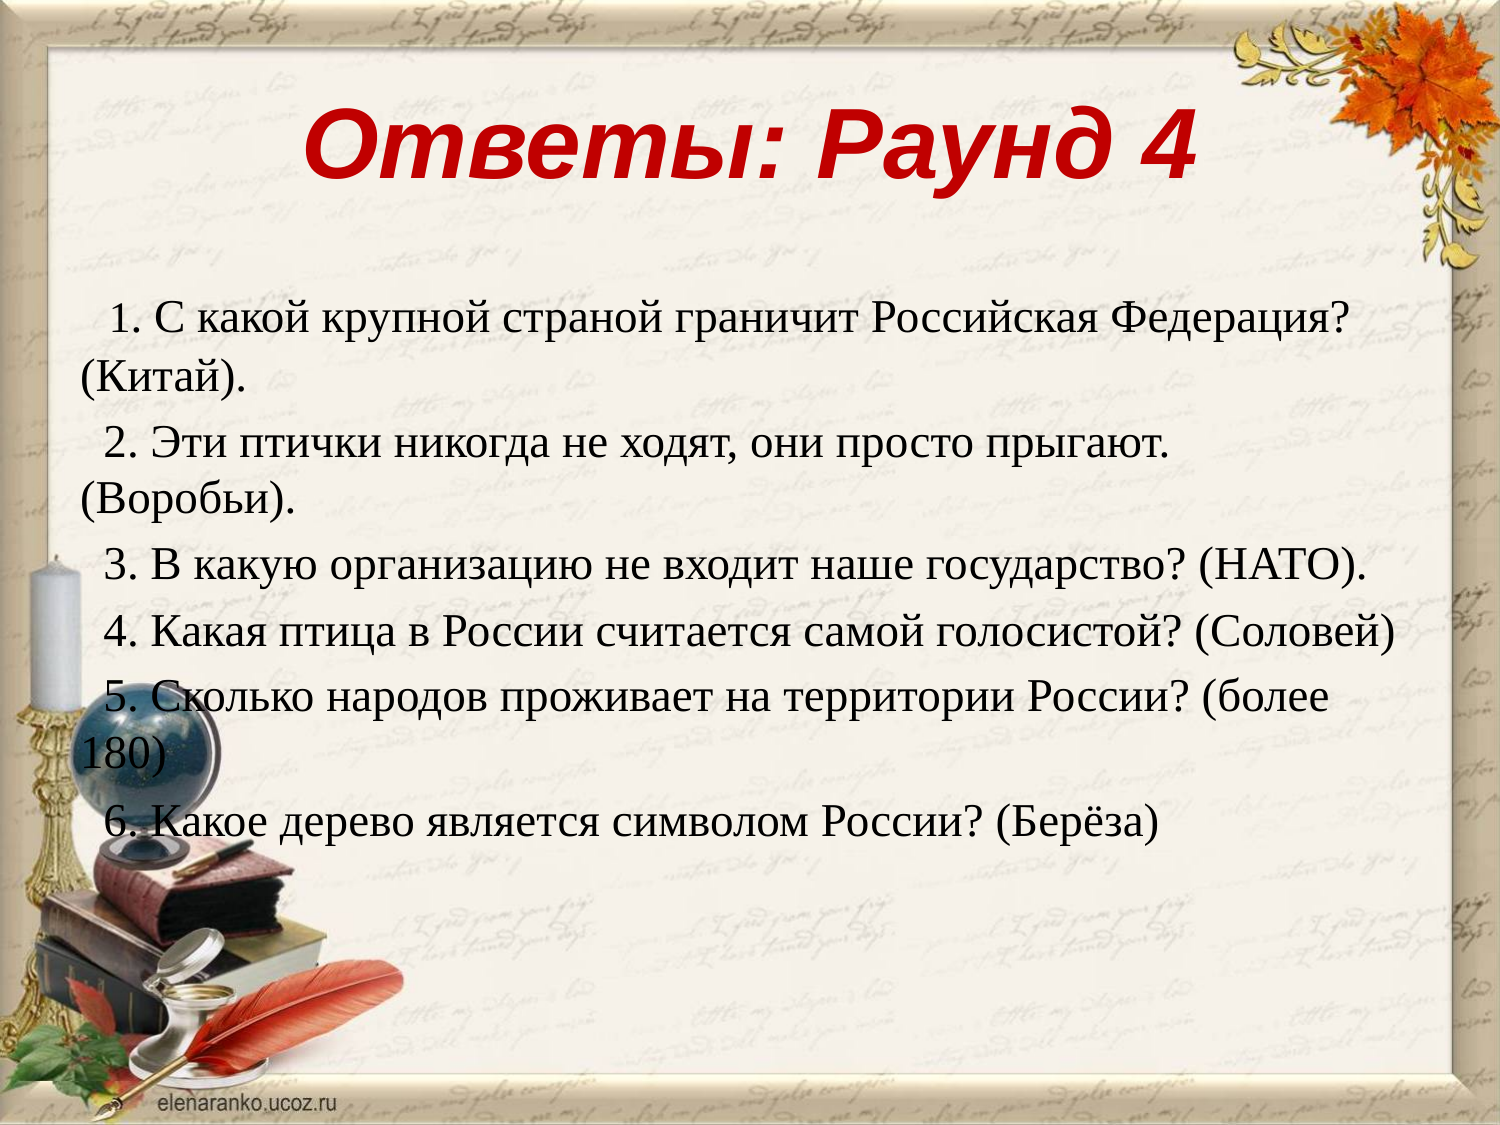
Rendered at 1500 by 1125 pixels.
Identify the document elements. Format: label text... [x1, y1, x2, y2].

list 1. С какой крупной страной граничит Российская Федерация? (Китай). 2. Эти птички никогда не ходят, они просто прыгают. (Воробьи). 3. В какую организацию не входит наше государство? (НАТО). 4. Какая птица в России считается самой голосистой? (Соловей) 5. Сколько народов проживает на территории России? (более 180) 6. Какое дерево является символом России? (Берёза) [64, 267, 1415, 1010]
title Ответы: Раунд 4 [75, 45, 1425, 233]
picture [0, 0, 1500, 1125]
